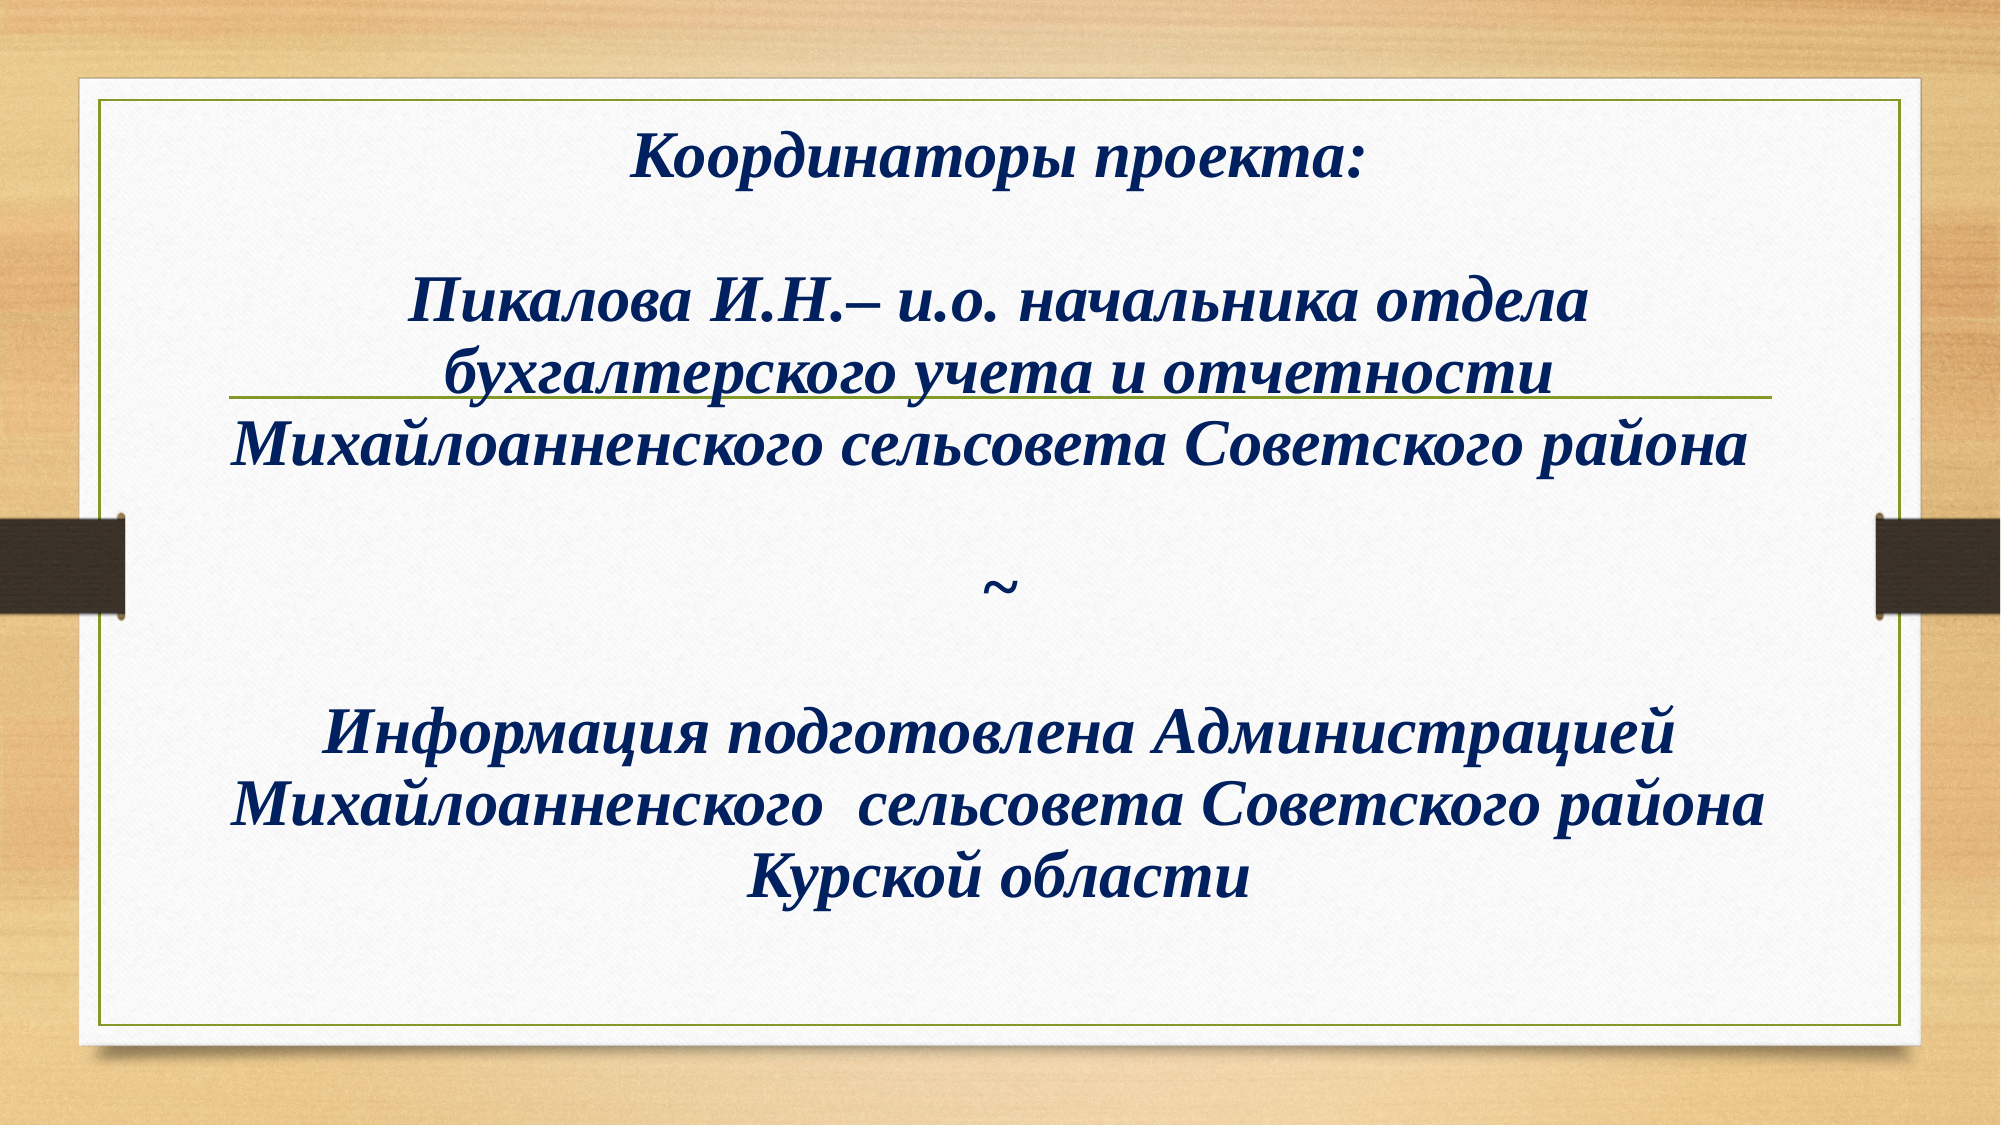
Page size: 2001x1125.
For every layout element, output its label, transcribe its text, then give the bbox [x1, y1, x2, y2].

picture [0, 0, 2001, 1125]
title «Бюджет для граждан» в доступной для широкого круга пользователей форме раскрывает информацию о бюджете Михайлоанненского сельсовета Советского района Курской области на 2024 год. Координаторы проекта: Пикалова И.Н.– и.о. начальника отдела бухгалтерского учета и отчетности Михайлоанненского сельсовета Советского района ~ Информация подготовлена Администрацией Михайлоанненского сельсовета Советского района Курской области [212, 161, 1788, 375]
